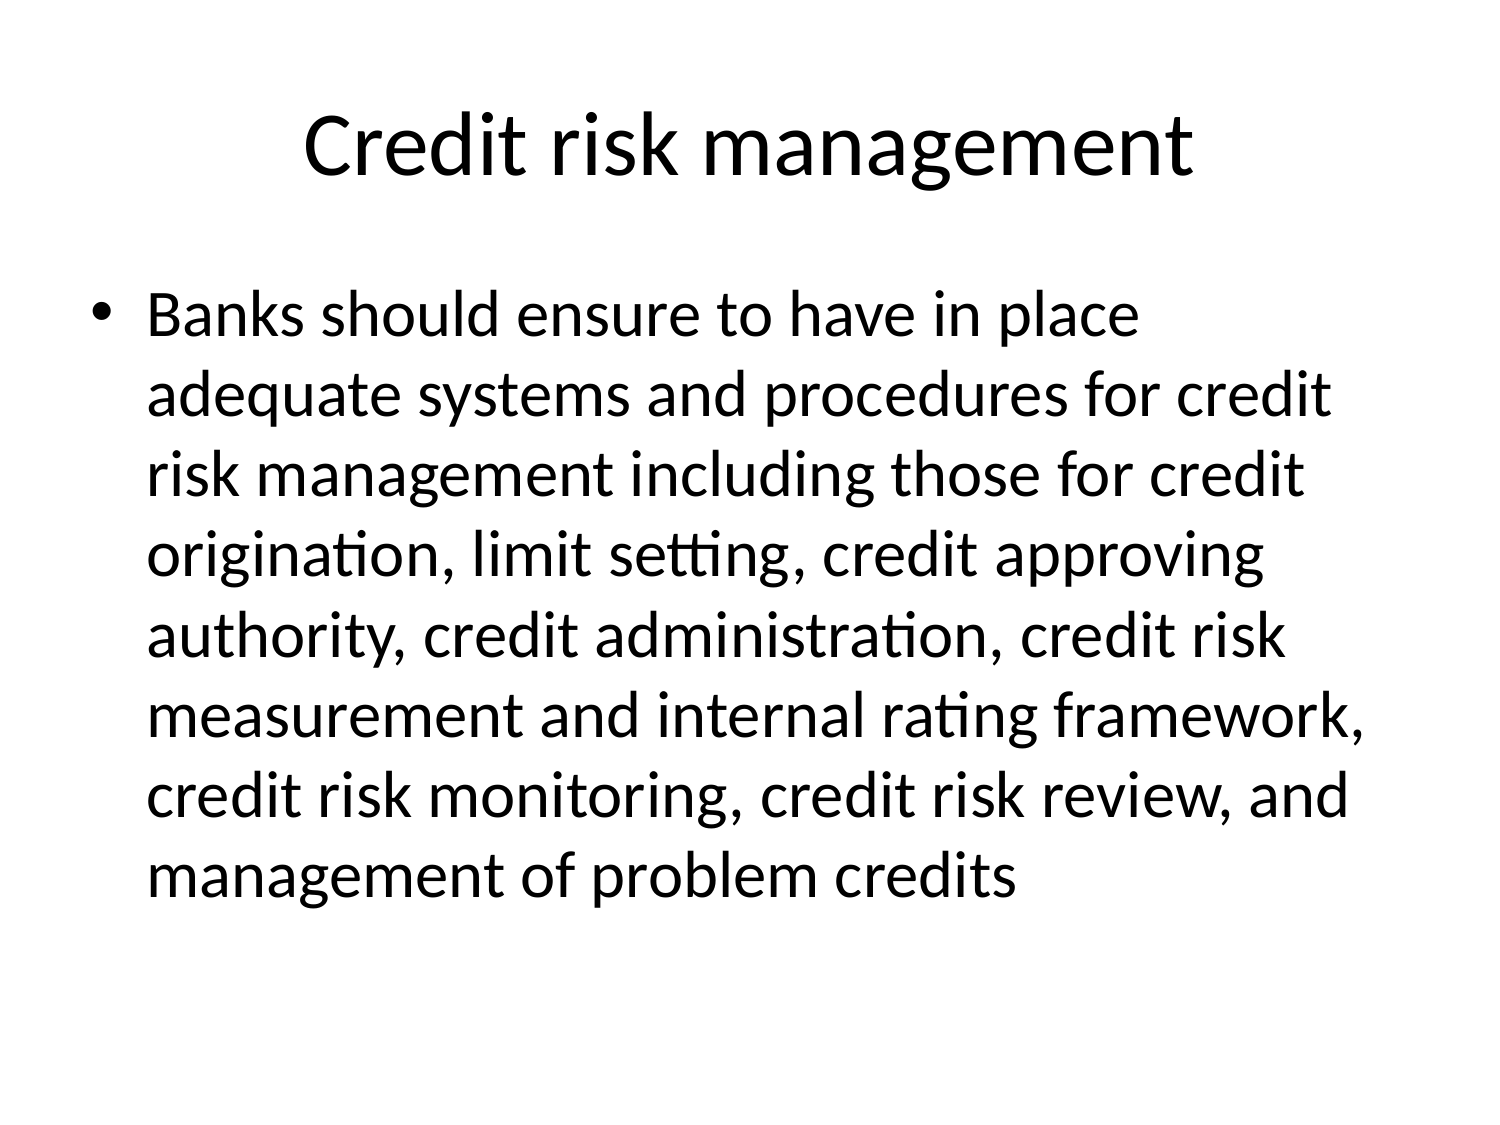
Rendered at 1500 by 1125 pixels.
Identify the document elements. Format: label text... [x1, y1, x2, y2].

list Banks should ensure to have in place adequate systems and procedures for credit risk management including those for credit origination, limit setting, credit approving authority, credit administration, credit risk measurement and internal rating framework, credit risk monitoring, credit risk review, and management of problem credits [75, 262, 1425, 1005]
title Credit risk management [75, 45, 1425, 233]
